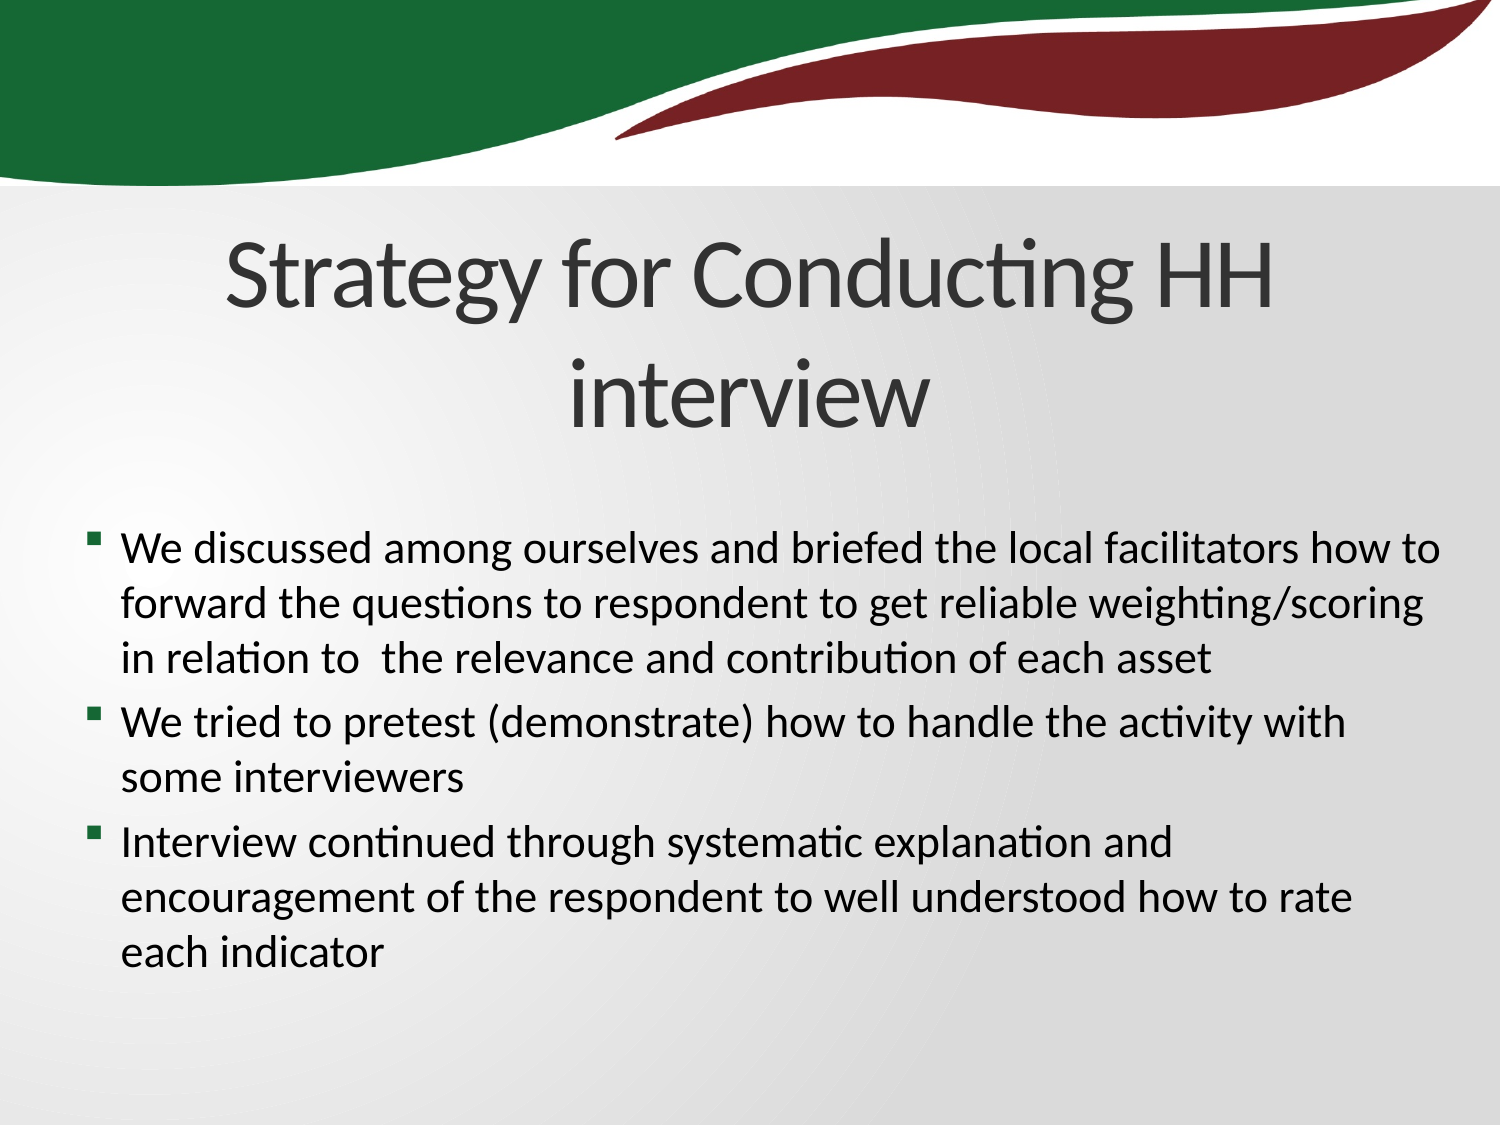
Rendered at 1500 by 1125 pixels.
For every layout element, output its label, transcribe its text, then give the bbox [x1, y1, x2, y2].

title Strategy for Conducting HH interview [75, 200, 1425, 438]
picture [0, 0, 1500, 186]
list We discussed among ourselves and briefed the local facilitators how to forward the questions to respondent to get reliable weighting/scoring in relation to the relevance and contribution of each asset We tried to pretest (demonstrate) how to handle the activity with some interviewers Interview continued through systematic explanation and encouragement of the respondent to well understood how to rate each indicator [50, 450, 1463, 1025]
